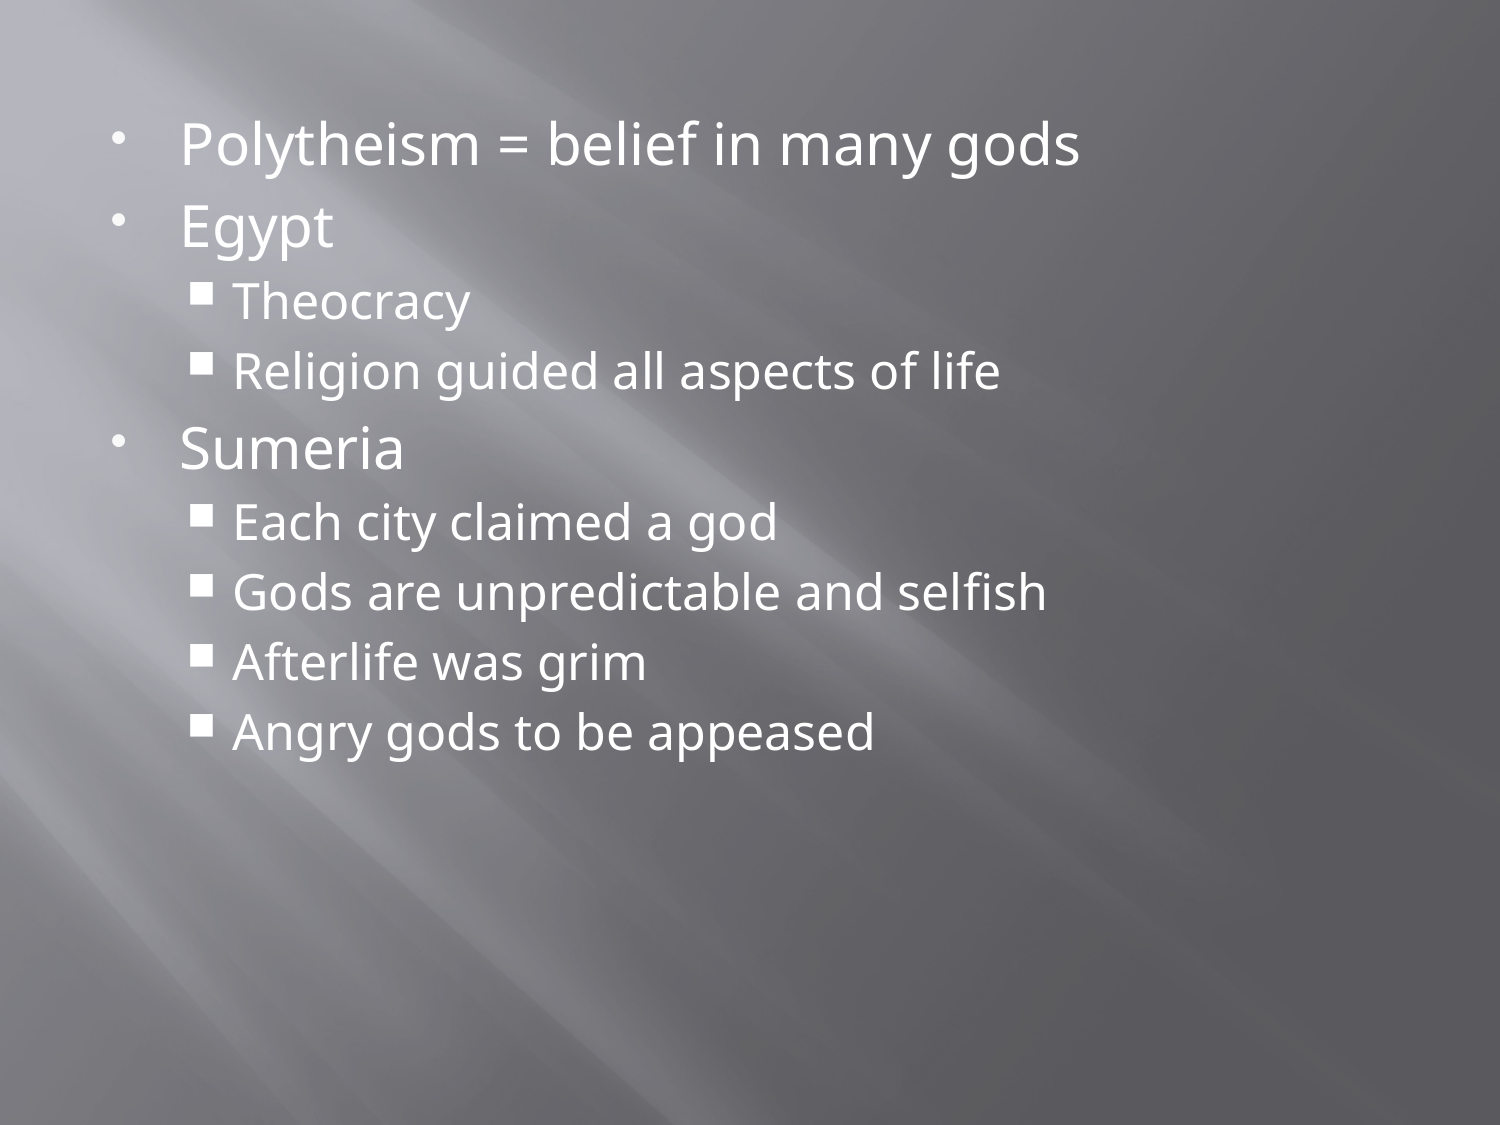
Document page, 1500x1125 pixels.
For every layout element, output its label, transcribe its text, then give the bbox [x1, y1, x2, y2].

list Polytheism = belief in many gods Egypt Theocracy Religion guided all aspects of life Sumeria Each city claimed a god Gods are unpredictable and selfish Afterlife was grim Angry gods to be appeased [74, 99, 1426, 1036]
